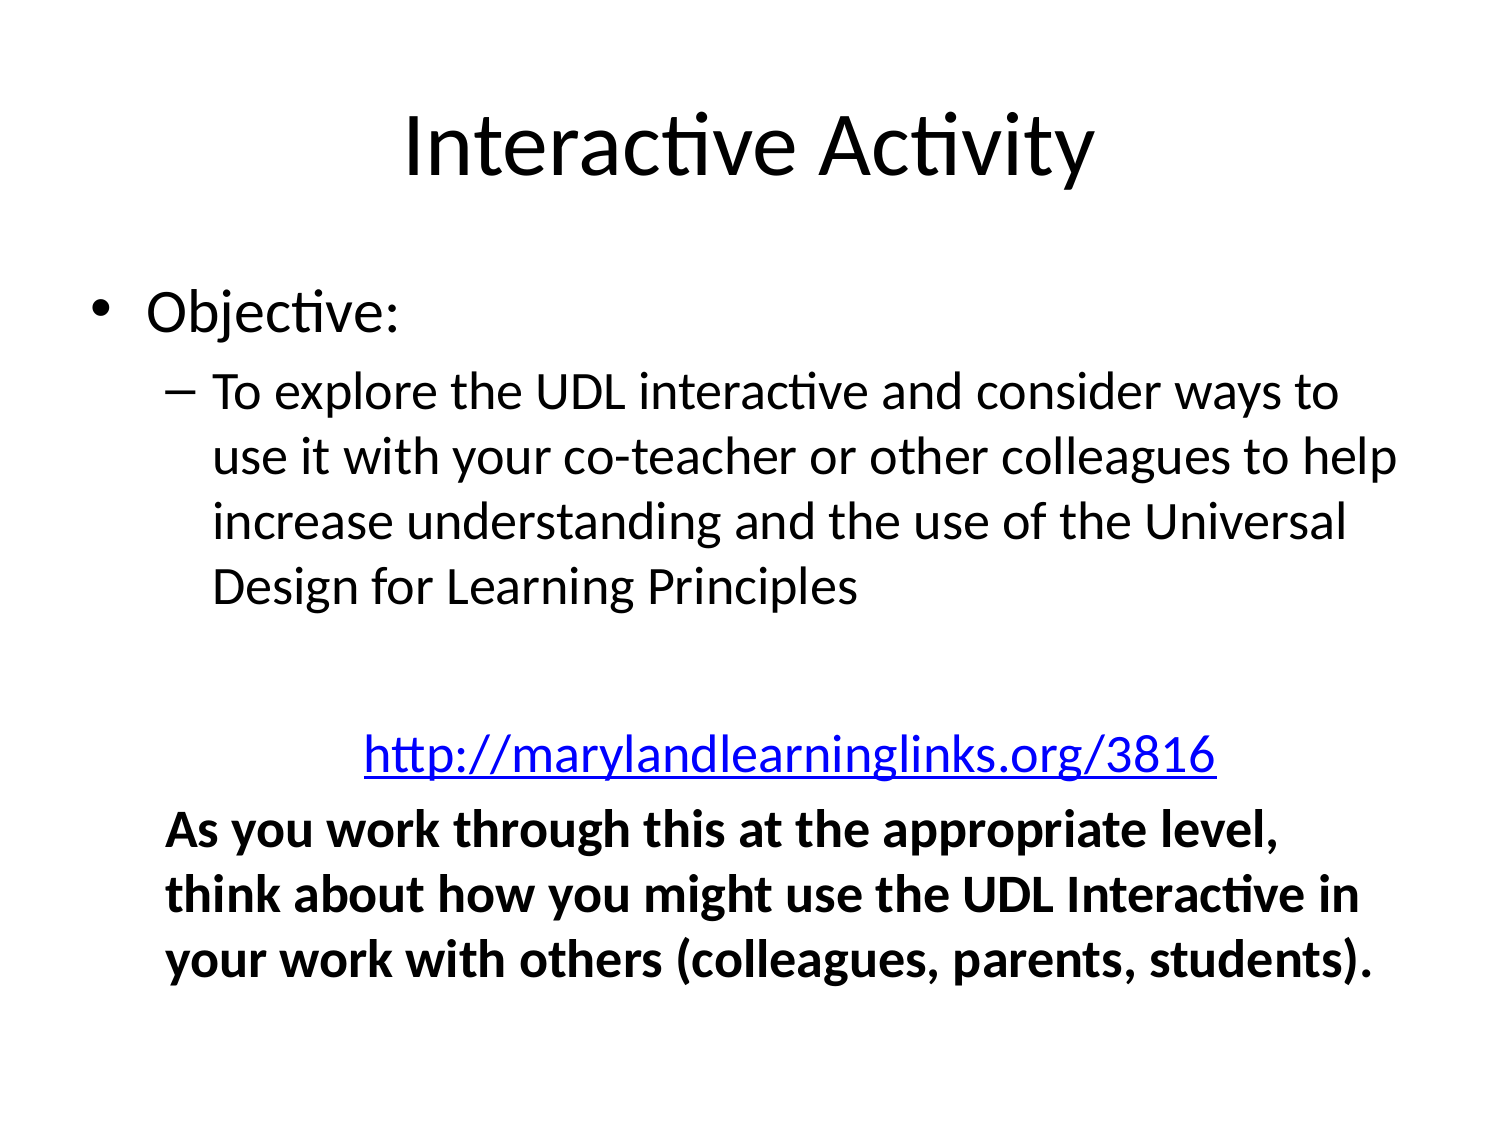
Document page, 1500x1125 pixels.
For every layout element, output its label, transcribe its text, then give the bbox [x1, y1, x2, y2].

list Objective: To explore the UDL interactive and consider ways to use it with your co-teacher or other colleagues to help increase understanding and the use of the Universal Design for Learning Principles http://marylandlearninglinks.org/3816 As you work through this at the appropriate level, think about how you might use the UDL Interactive in your work with others (colleagues, parents, students). [75, 262, 1425, 1005]
title Interactive Activity [75, 45, 1425, 233]
